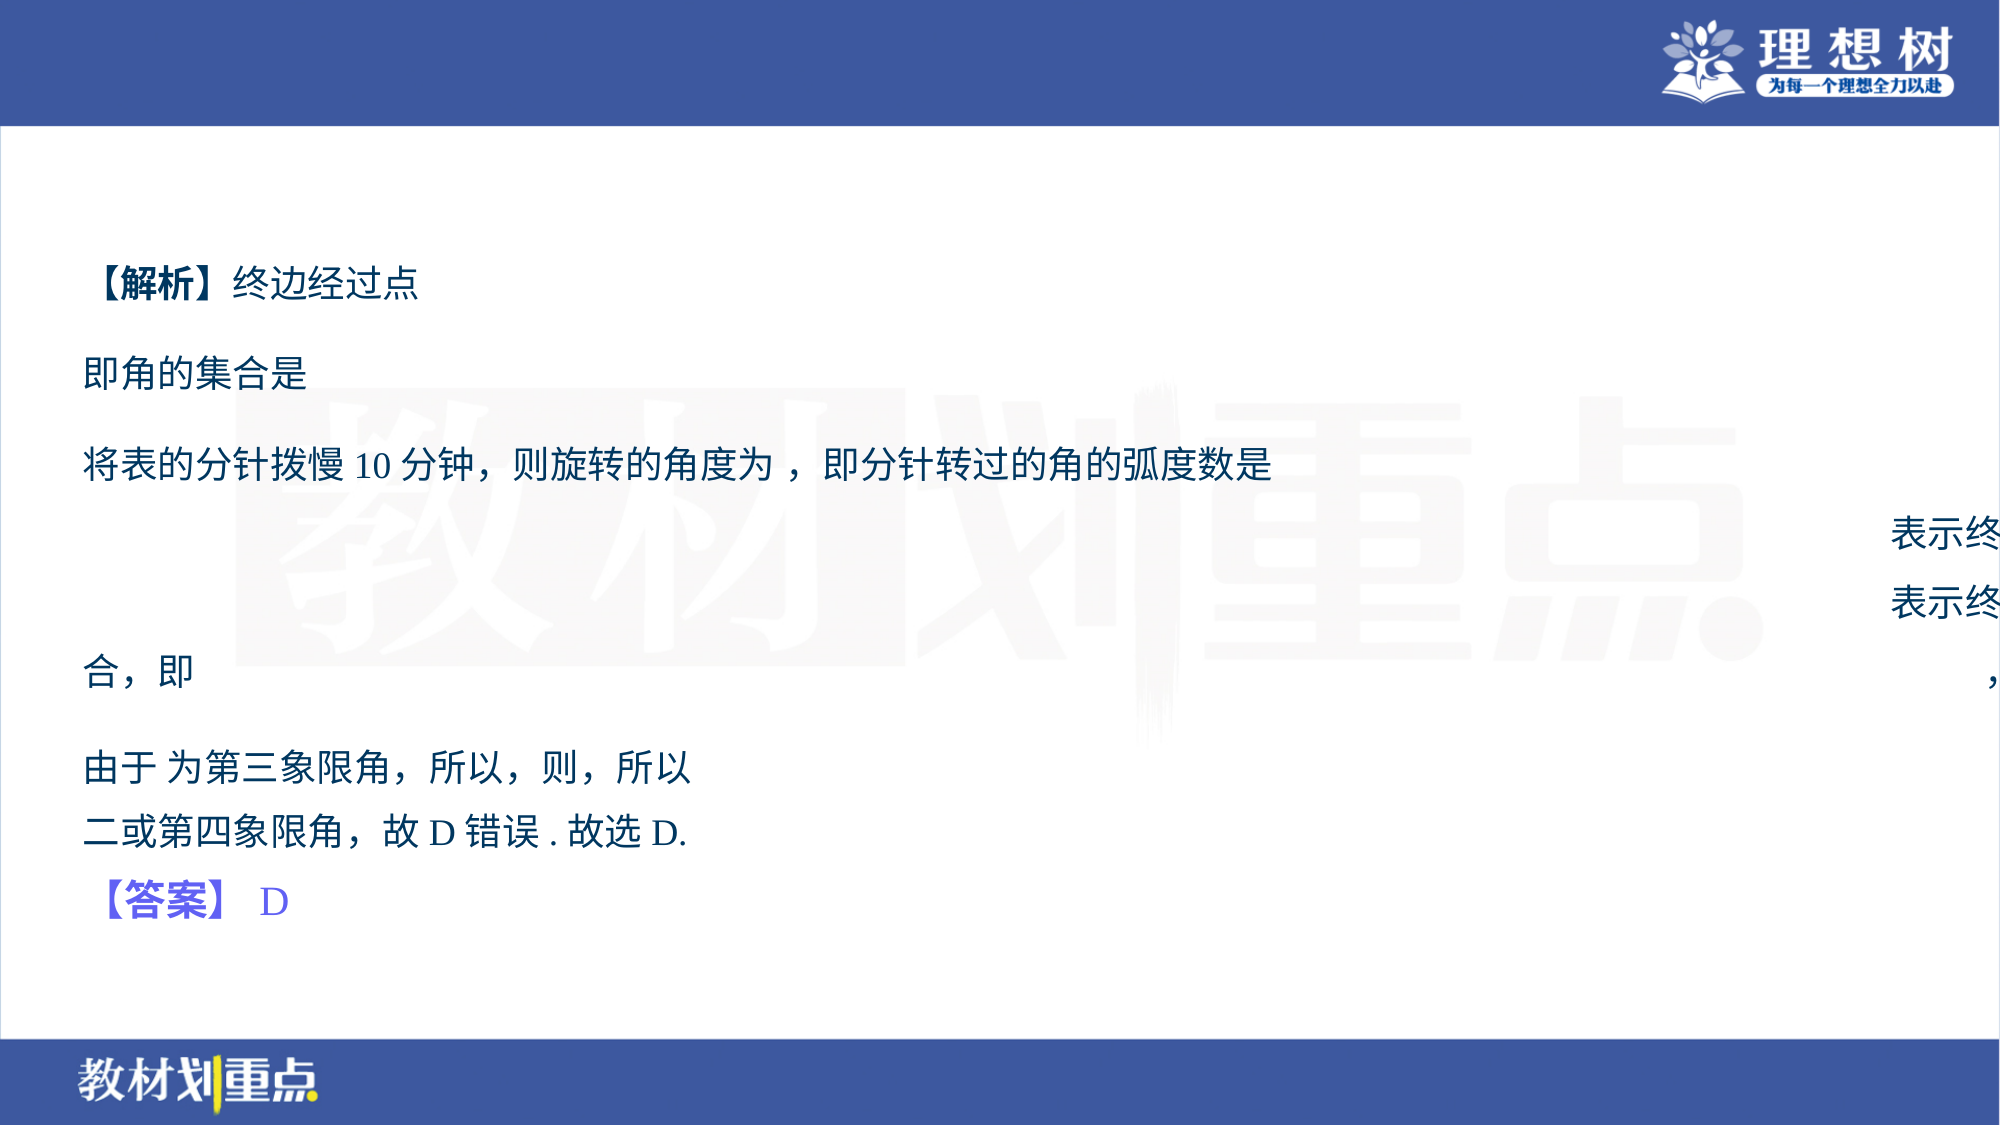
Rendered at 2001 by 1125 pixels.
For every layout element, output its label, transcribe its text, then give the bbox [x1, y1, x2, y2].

picture [0, 0, 2000, 1125]
text_box 【答案】D [82, 848, 1817, 916]
picture [1987, 522, 1995, 527]
picture [1987, 591, 1995, 596]
